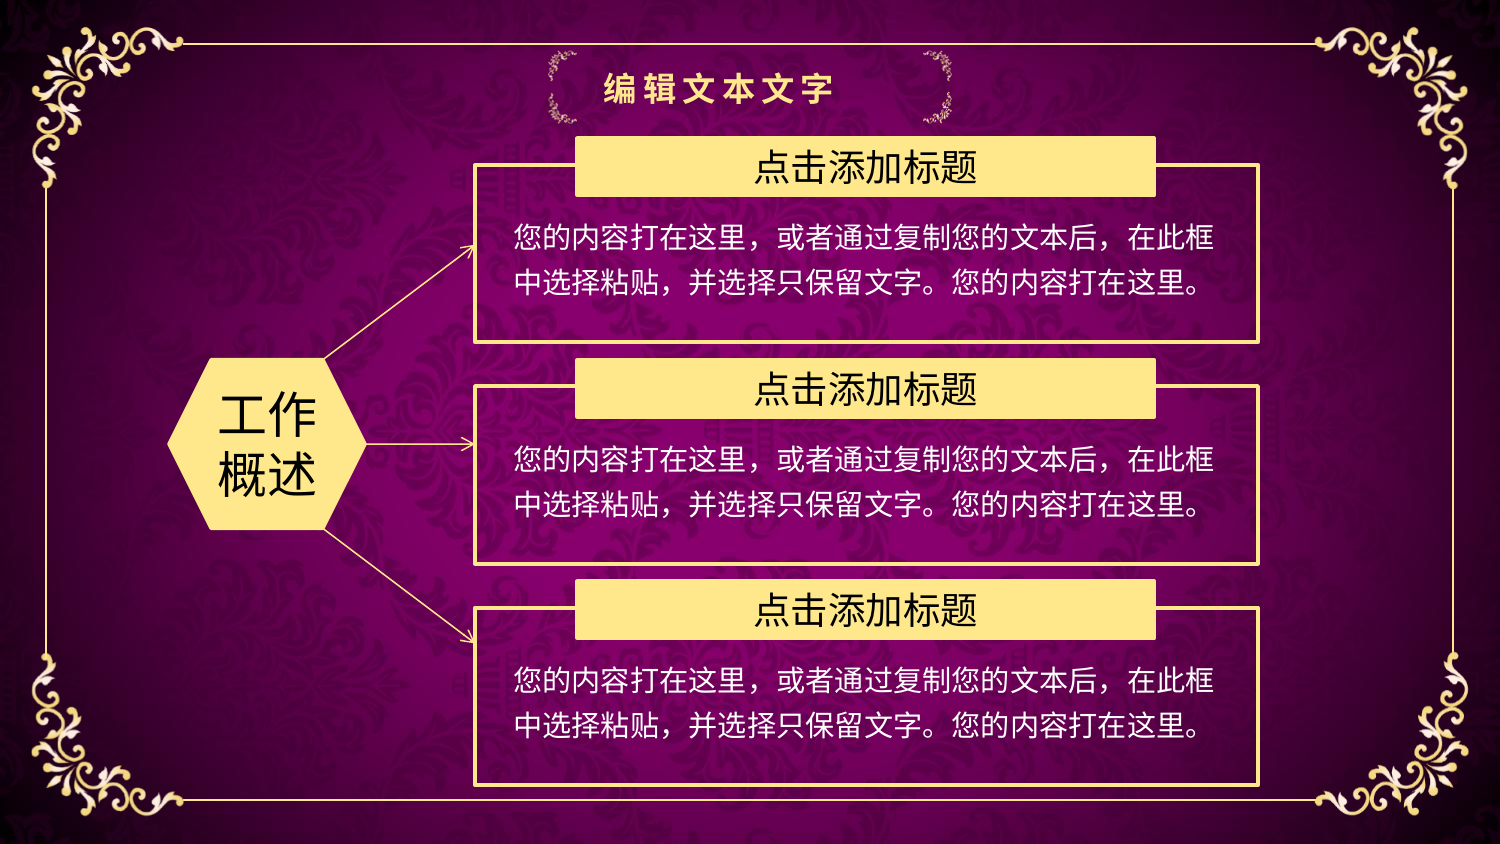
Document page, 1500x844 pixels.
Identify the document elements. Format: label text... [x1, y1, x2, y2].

text_box [475, 164, 1258, 343]
text_box 您的内容打在这里，或者通过复制您的文本后，在此框中选择粘贴，并选择只保留文字。您的内容打在这里。 [501, 203, 1247, 306]
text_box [322, 244, 476, 361]
text_box 您的内容打在这里，或者通过复制您的文本后，在此框中选择粘贴，并选择只保留文字。您的内容打在这里。 [501, 424, 1247, 527]
text_box 点击添加标题 [577, 359, 1155, 417]
text_box 点击添加标题 [577, 138, 1155, 196]
text_box 点击添加标题 [577, 581, 1155, 639]
text_box [475, 386, 1258, 564]
text_box 编辑文本文字 [588, 61, 911, 116]
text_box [322, 527, 476, 644]
text_box 工作概述 [169, 359, 365, 529]
text_box 您的内容打在这里，或者通过复制您的文本后，在此框中选择粘贴，并选择只保留文字。您的内容打在这里。 [501, 646, 1247, 749]
text_box [475, 607, 1258, 786]
picture [0, 0, 1500, 844]
